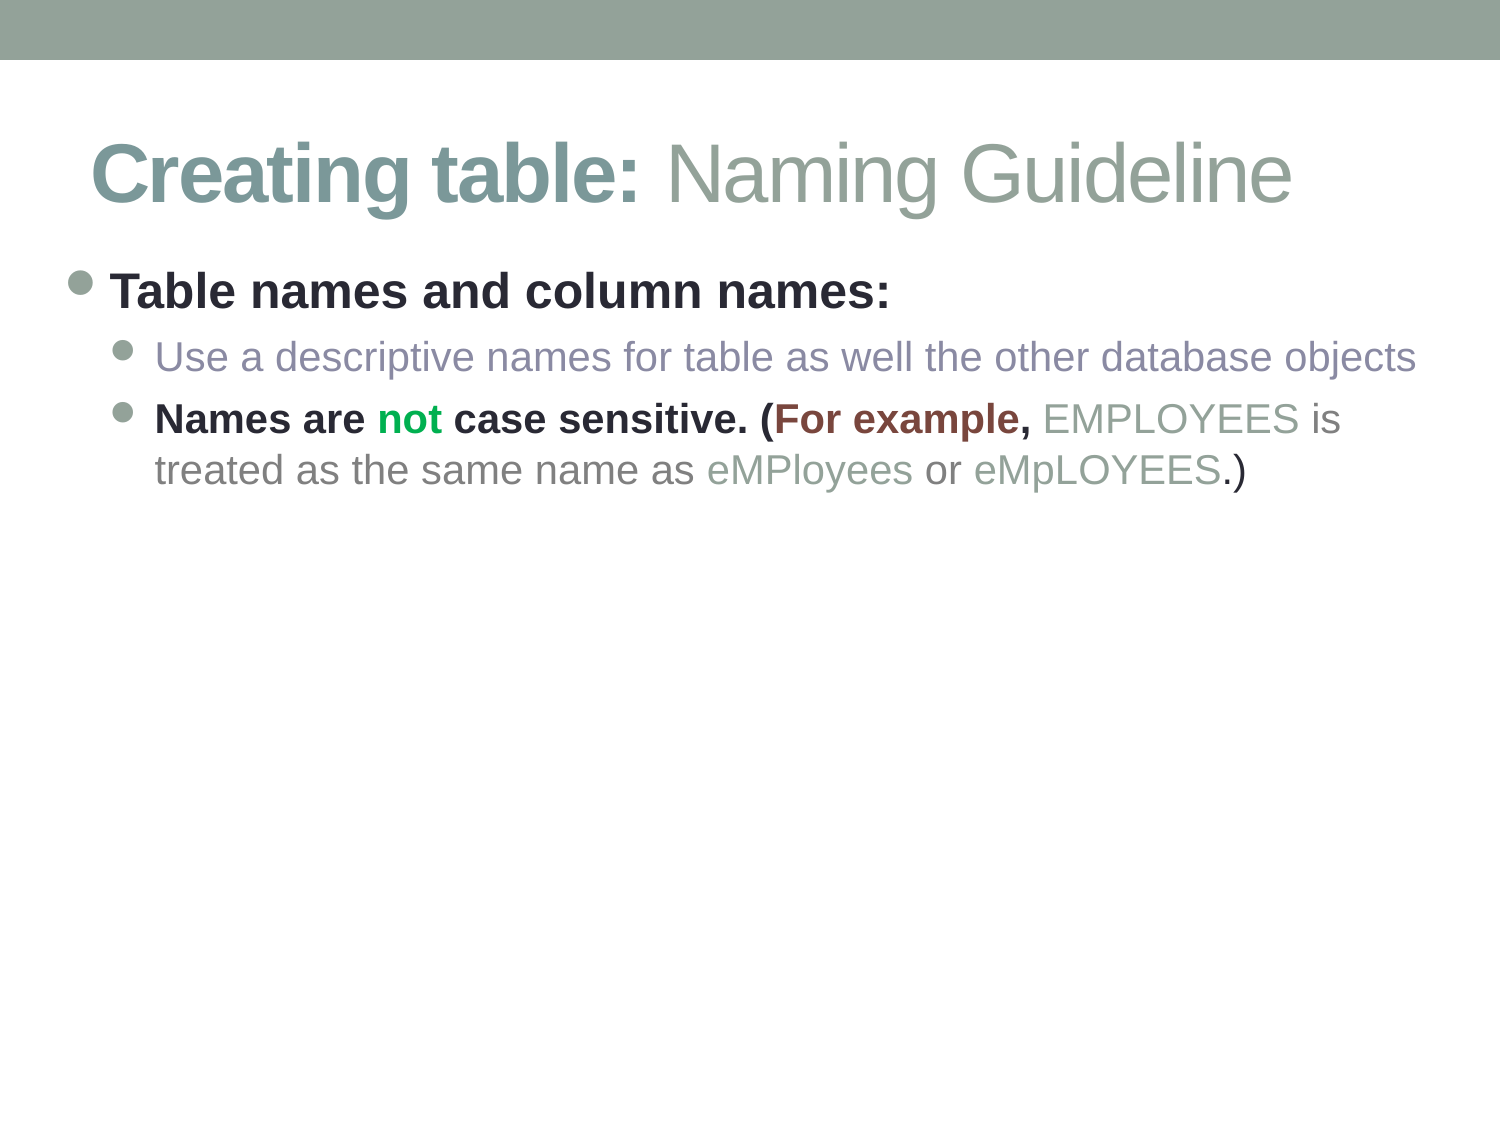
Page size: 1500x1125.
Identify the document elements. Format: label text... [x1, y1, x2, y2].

list Table names and column names: Use a descriptive names for table as well the other database objects Names are not case sensitive. (For example, EMPLOYEES is treated as the same name as eMPloyees or eMpLOYEES.) [49, 250, 1445, 1001]
title Creating table: Naming Guideline [75, 87, 1425, 250]
